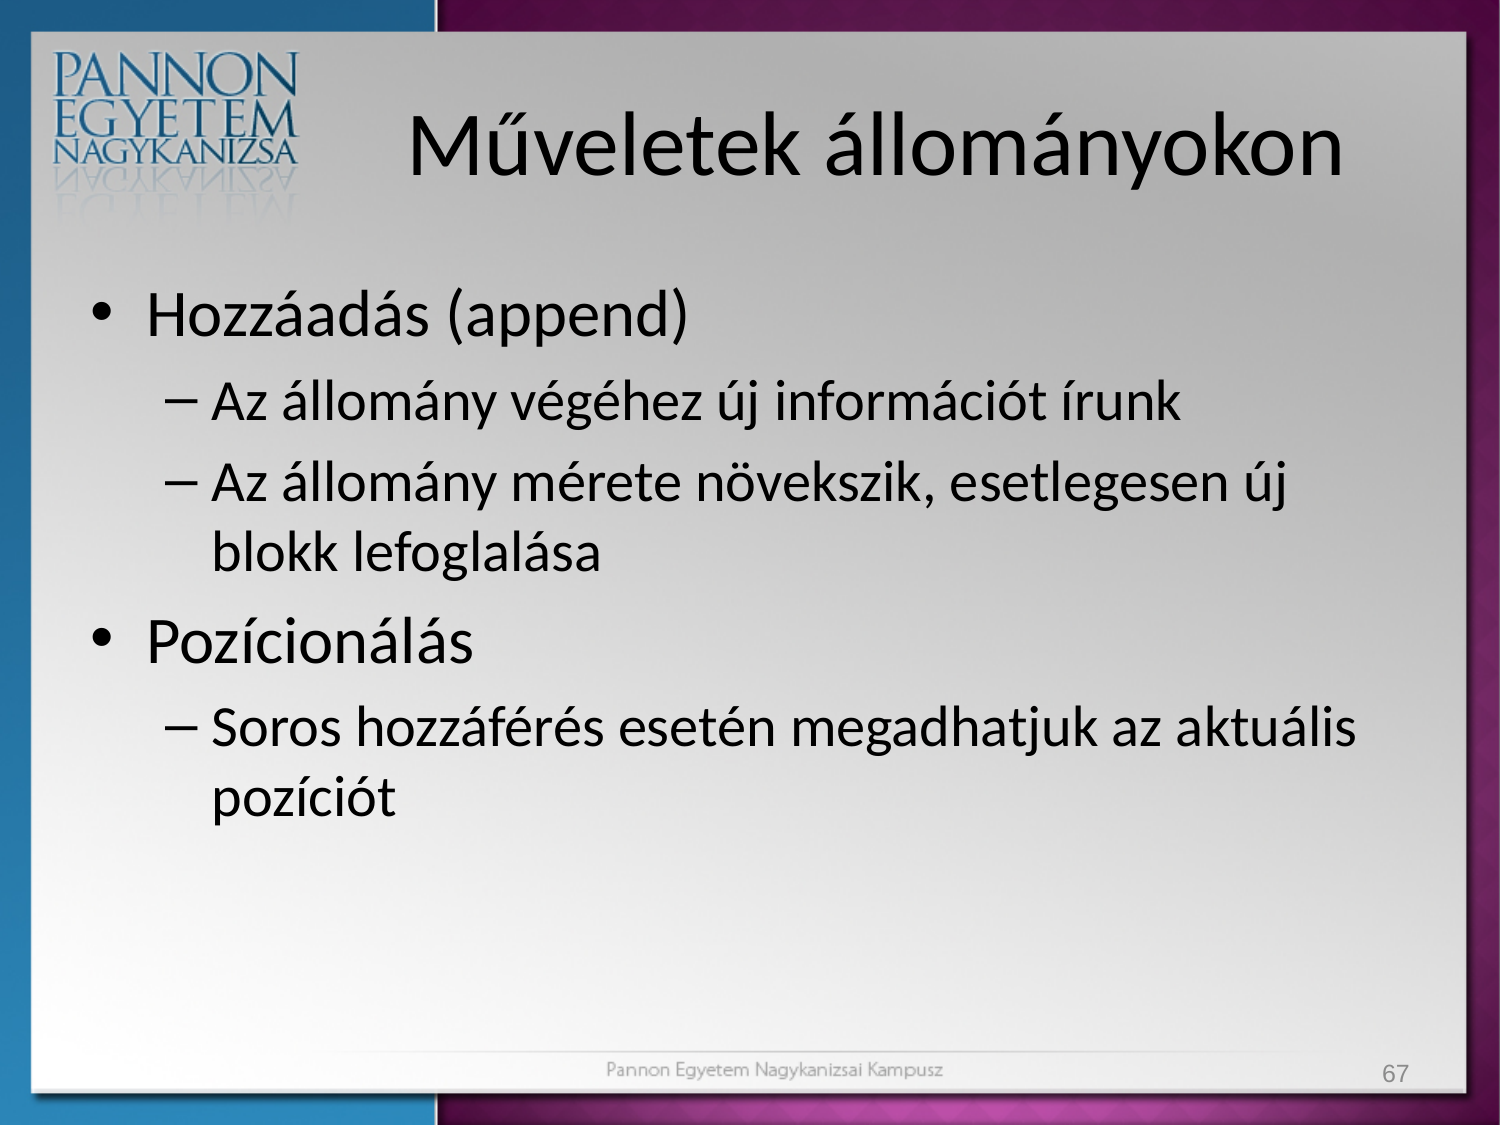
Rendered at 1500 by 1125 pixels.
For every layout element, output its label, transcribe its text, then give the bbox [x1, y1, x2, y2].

list Hozzáadás (append) Az állomány végéhez új információt írunk Az állomány mérete növekszik, esetlegesen új blokk lefoglalása Pozícionálás Soros hozzáférés esetén megadhatjuk az aktuális pozíciót [75, 262, 1425, 1038]
title Műveletek állományokon [328, 45, 1425, 233]
slide_number 67 [1074, 1042, 1425, 1103]
picture [0, 0, 1500, 1125]
